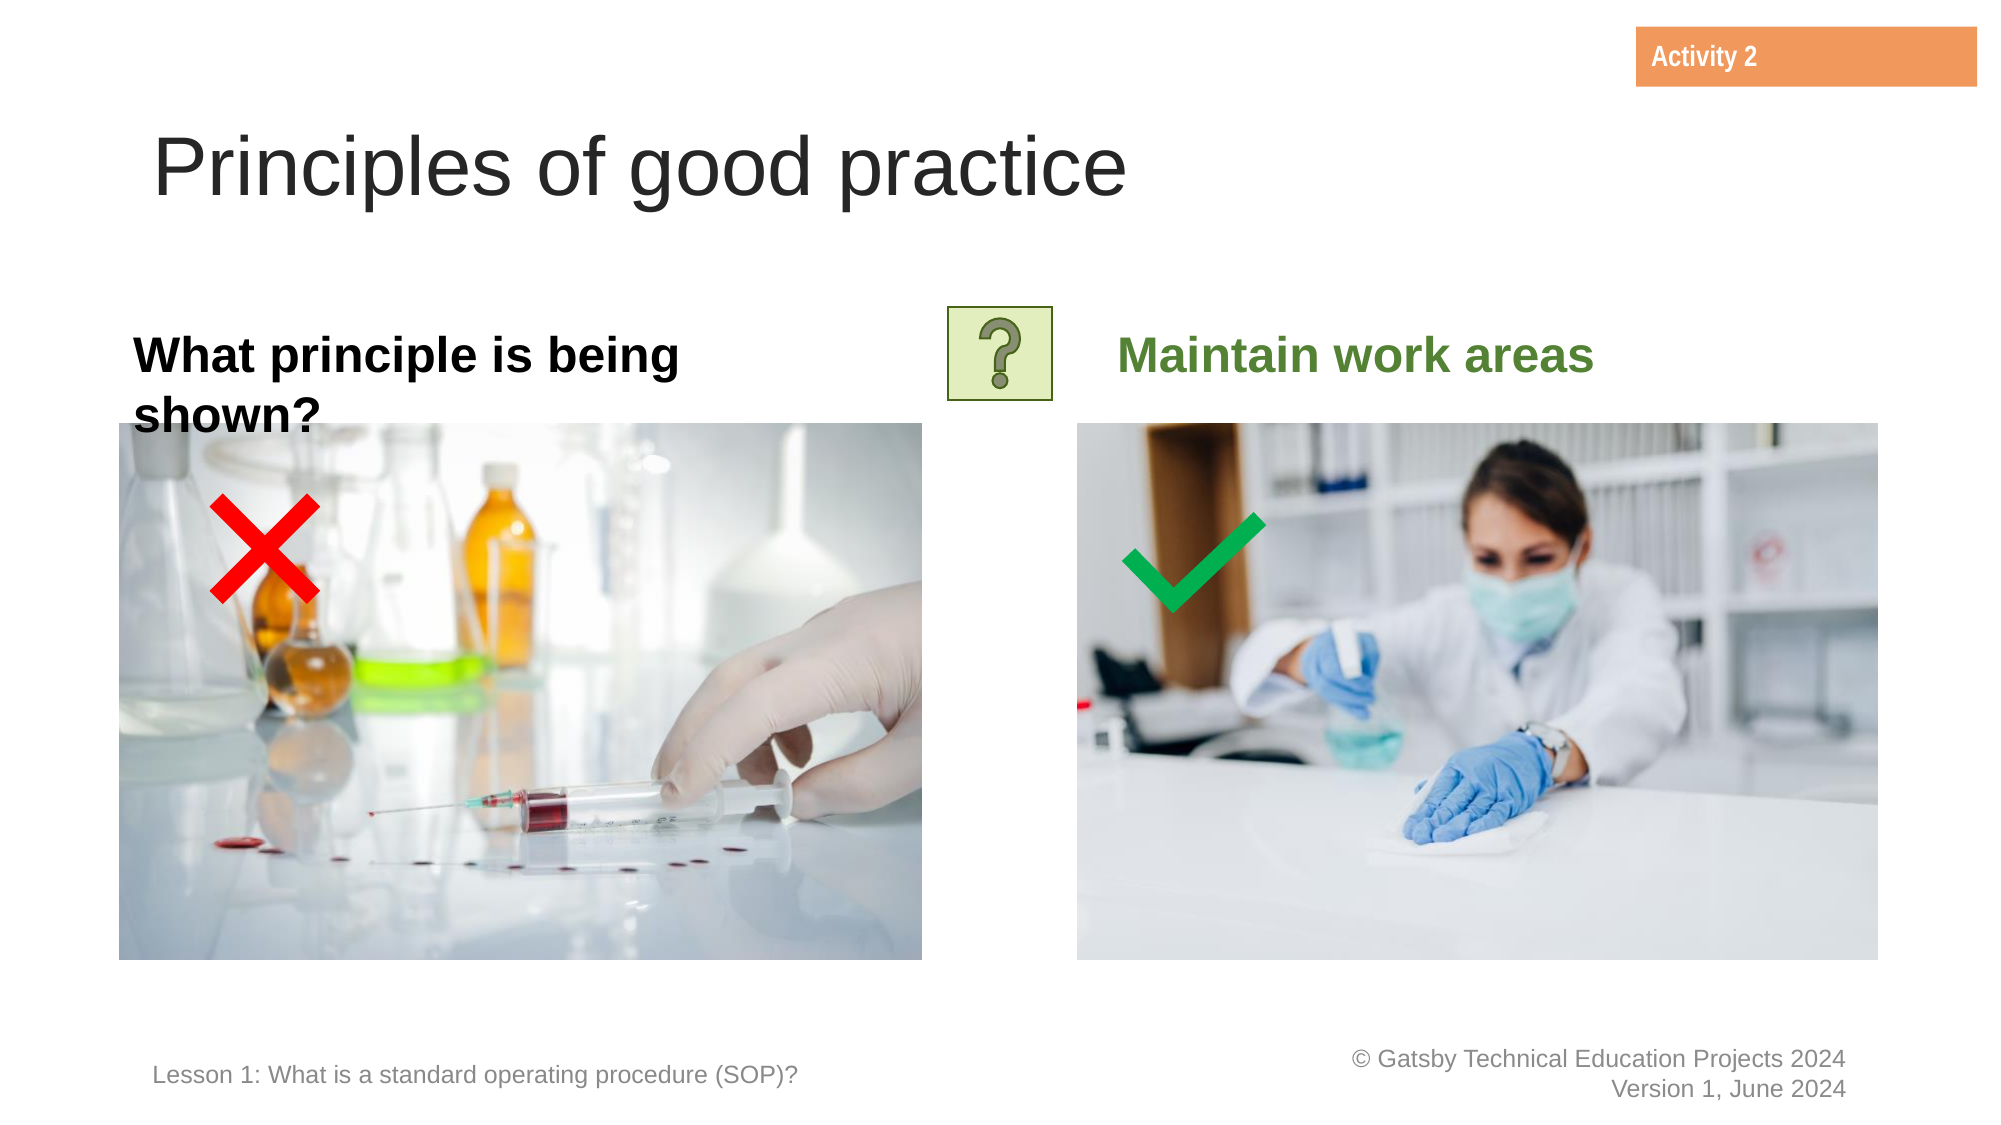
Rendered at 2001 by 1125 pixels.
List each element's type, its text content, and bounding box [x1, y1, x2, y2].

list Activity 2 [1636, 26, 1978, 87]
picture [1077, 423, 1878, 960]
text_box What principle is being shown? [118, 315, 898, 451]
text_box Maintain work areas [1102, 315, 1945, 391]
text_box [947, 306, 1053, 401]
picture [119, 423, 922, 960]
title Principles of good practice [137, 59, 1863, 278]
list Lesson 1: What is a standard operating procedure (SOP)? [137, 1042, 829, 1103]
